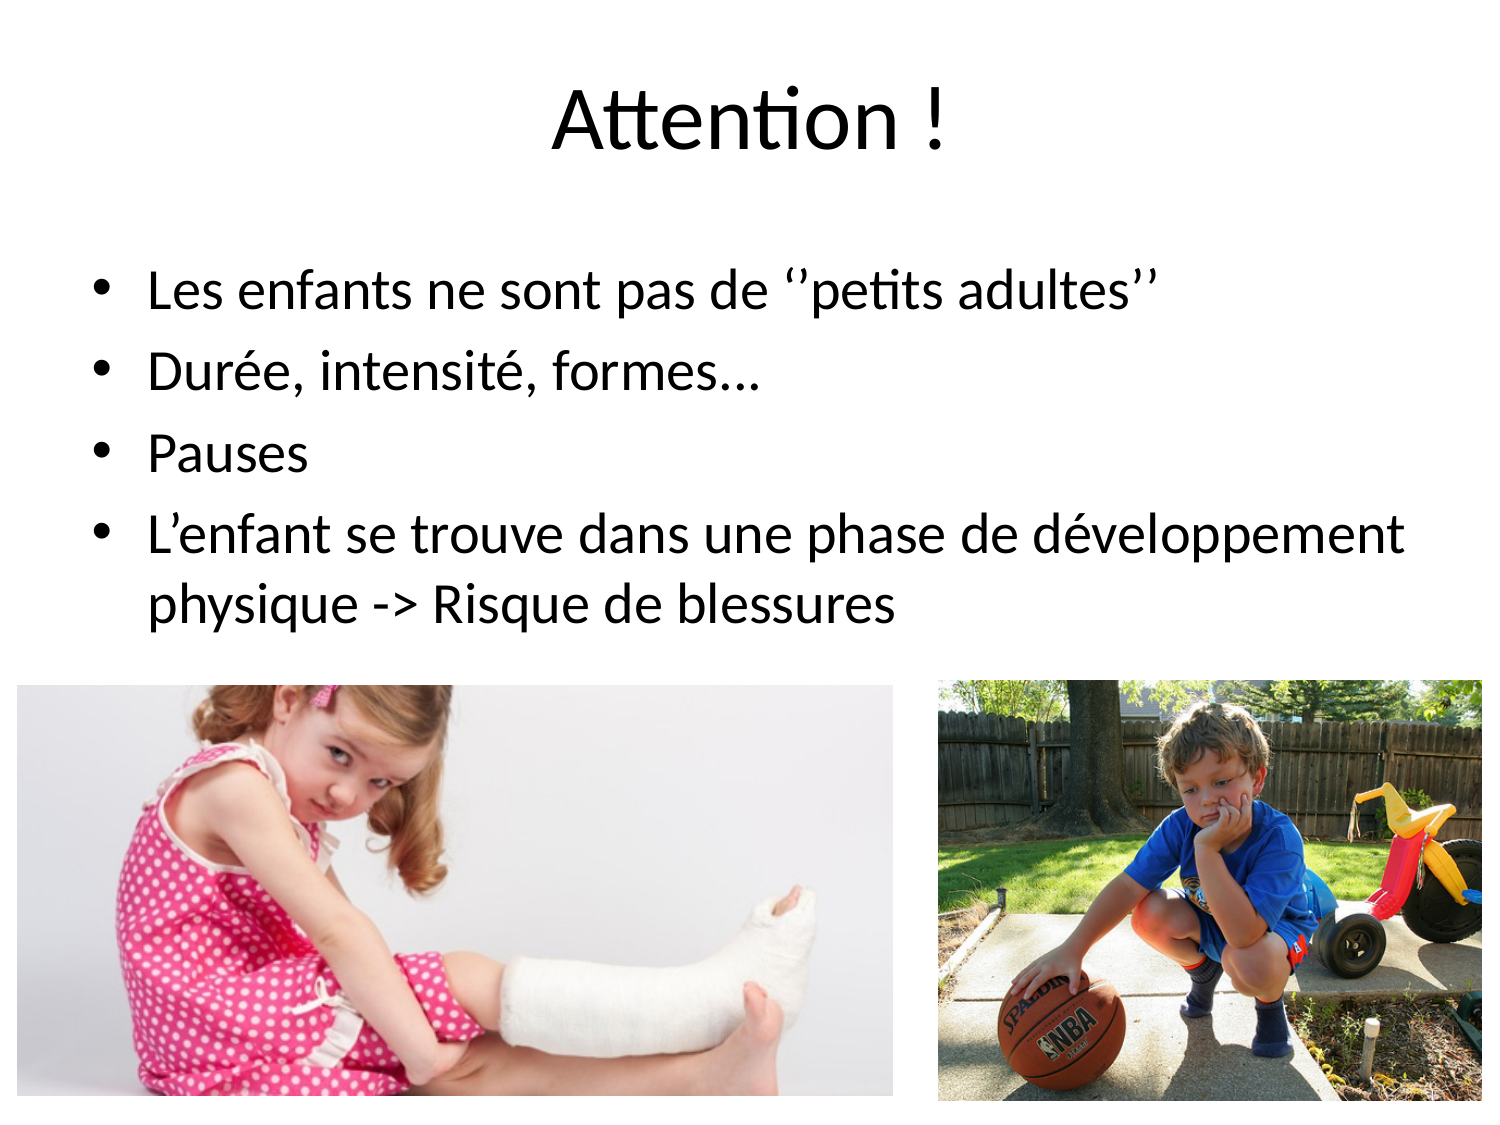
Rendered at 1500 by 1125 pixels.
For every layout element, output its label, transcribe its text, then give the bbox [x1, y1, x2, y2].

list Les enfants ne sont pas de ‘’petits adultes’’ Durée, intensité, formes... Pauses L’enfant se trouve dans une phase de développement physique -> Risque de blessures [76, 243, 1471, 986]
title Attention ! [76, 19, 1427, 207]
picture [938, 680, 1482, 1101]
picture [17, 685, 893, 1096]
